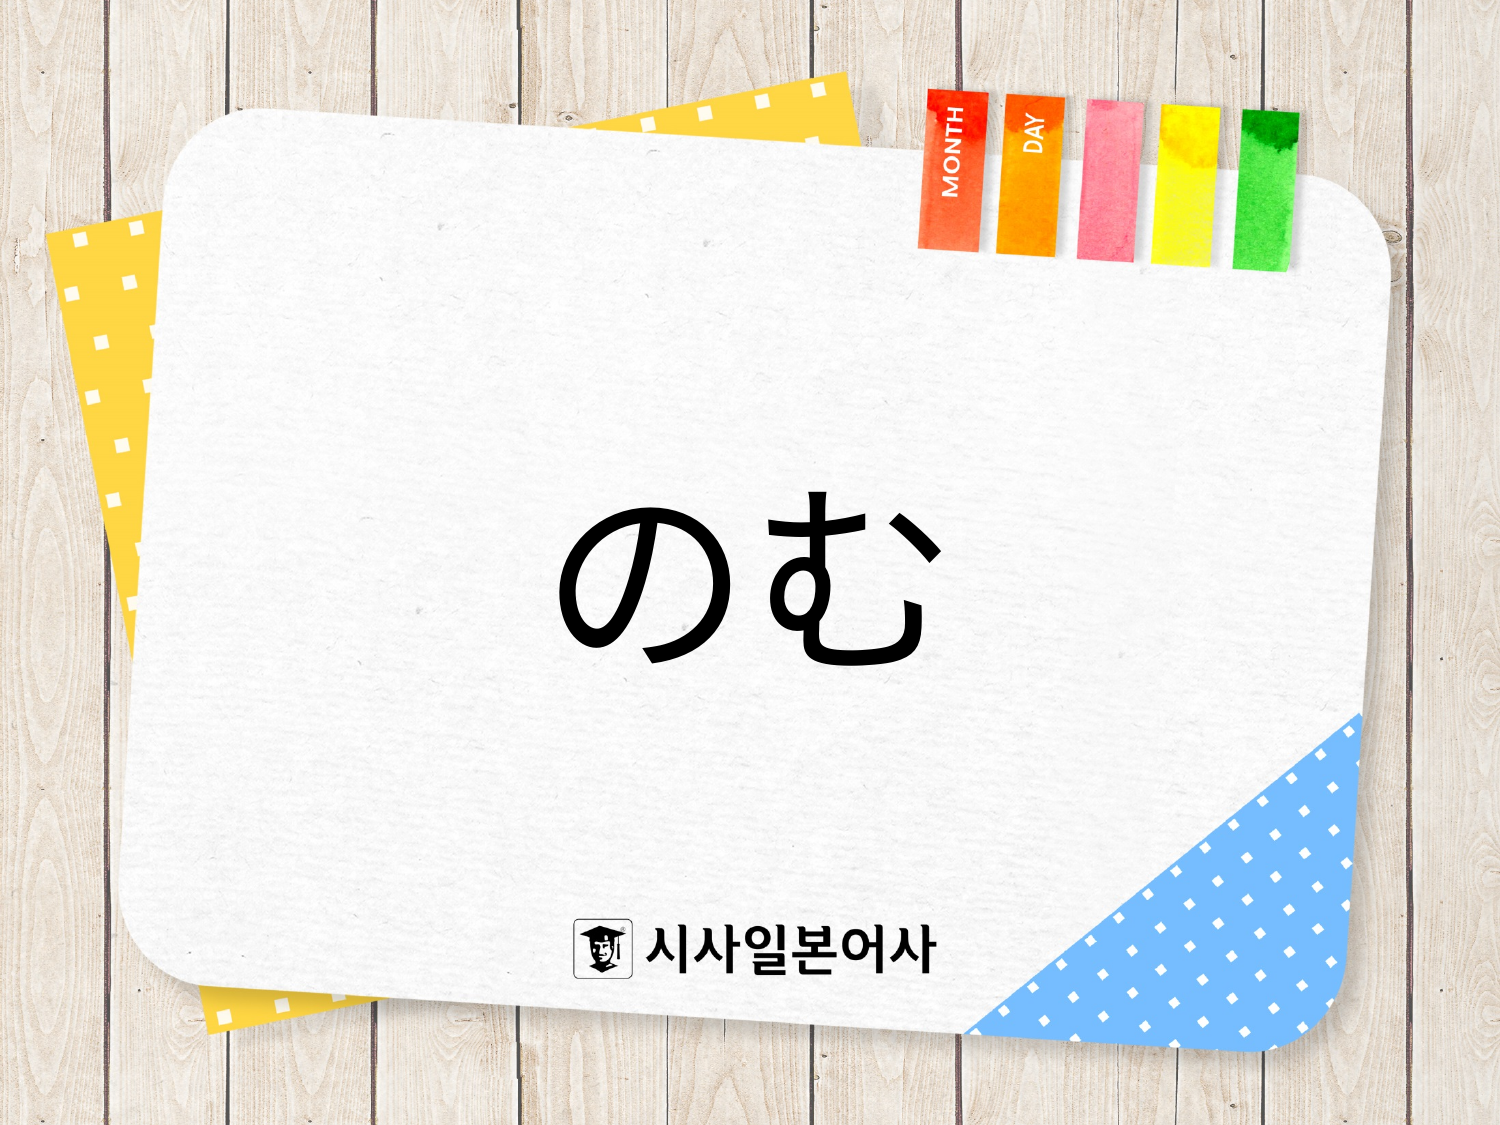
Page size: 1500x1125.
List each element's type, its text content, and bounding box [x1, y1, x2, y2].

title のむ [75, 338, 1425, 811]
picture [0, 0, 1500, 1125]
